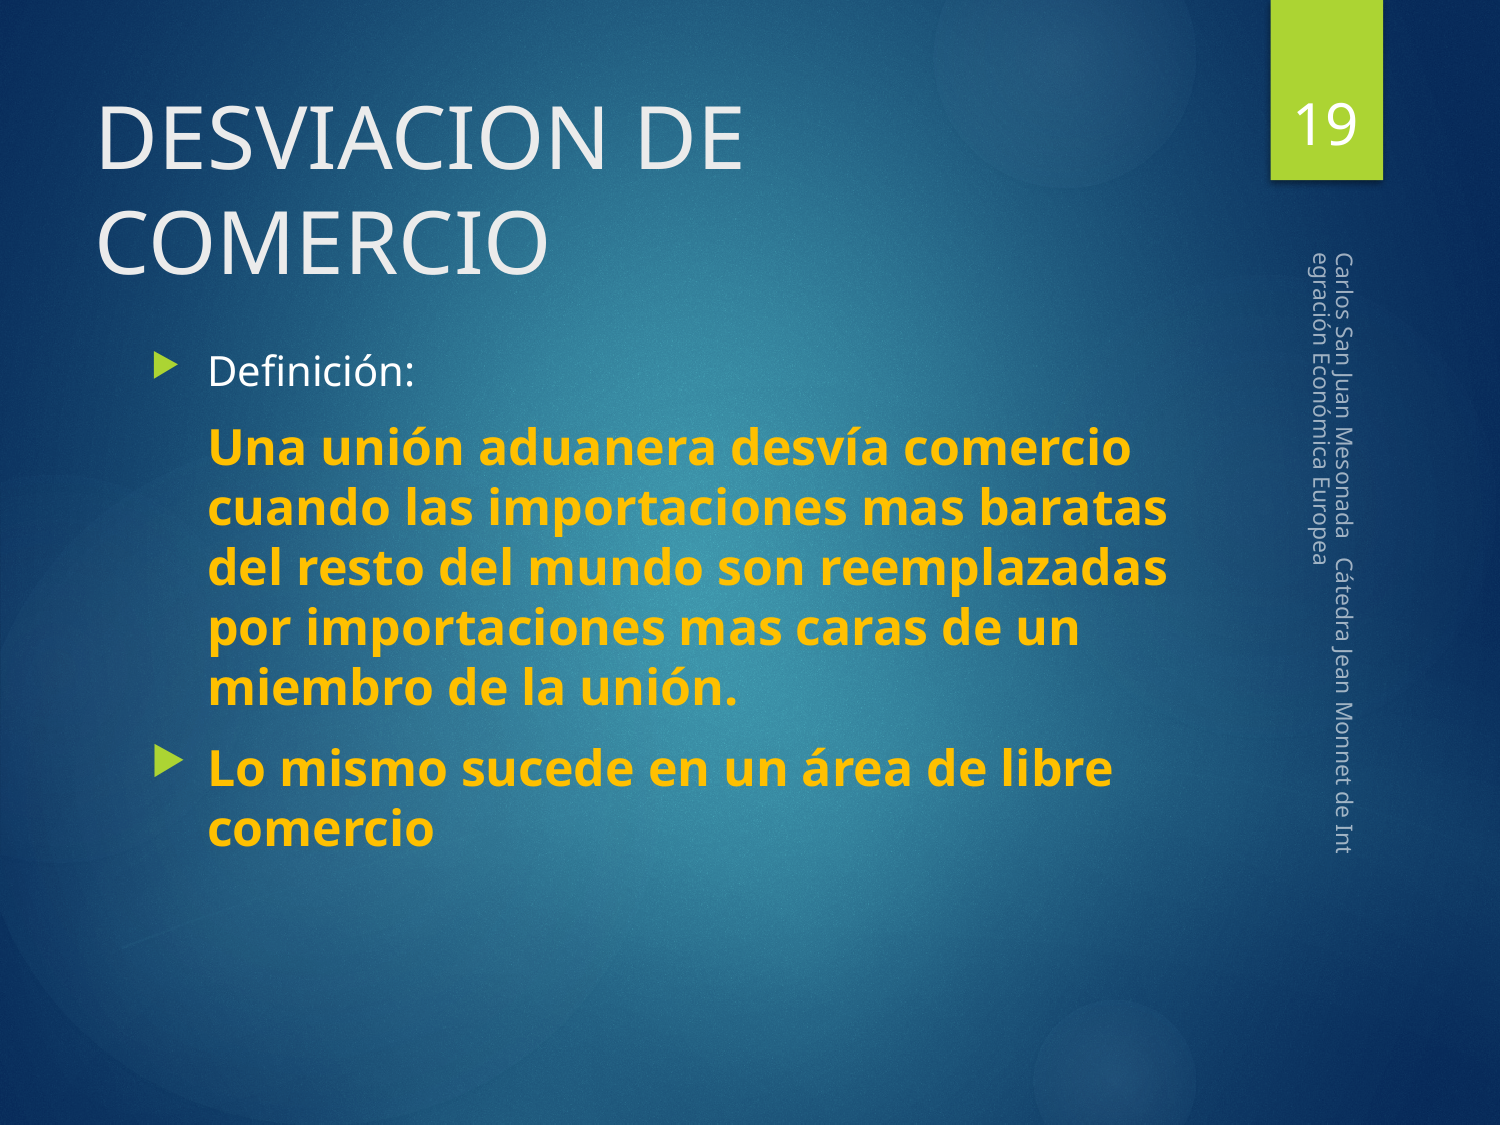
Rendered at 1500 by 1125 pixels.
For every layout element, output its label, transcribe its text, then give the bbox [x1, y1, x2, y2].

footer Carlos San Juan Mesonada Cátedra Jean Monnet de Integración Económica Europea [1320, 237, 1358, 871]
list Definición: Una unión aduanera desvía comercio cuando las importaciones mas baratas del resto del mundo son reemplazadas por importaciones mas caras de un miembro de la unión. Lo mismo sucede en un área de libre comercio [135, 336, 1237, 1025]
title DESVIACION DE COMERCIO [79, 74, 1237, 304]
slide_number 19 [1273, 48, 1378, 175]
